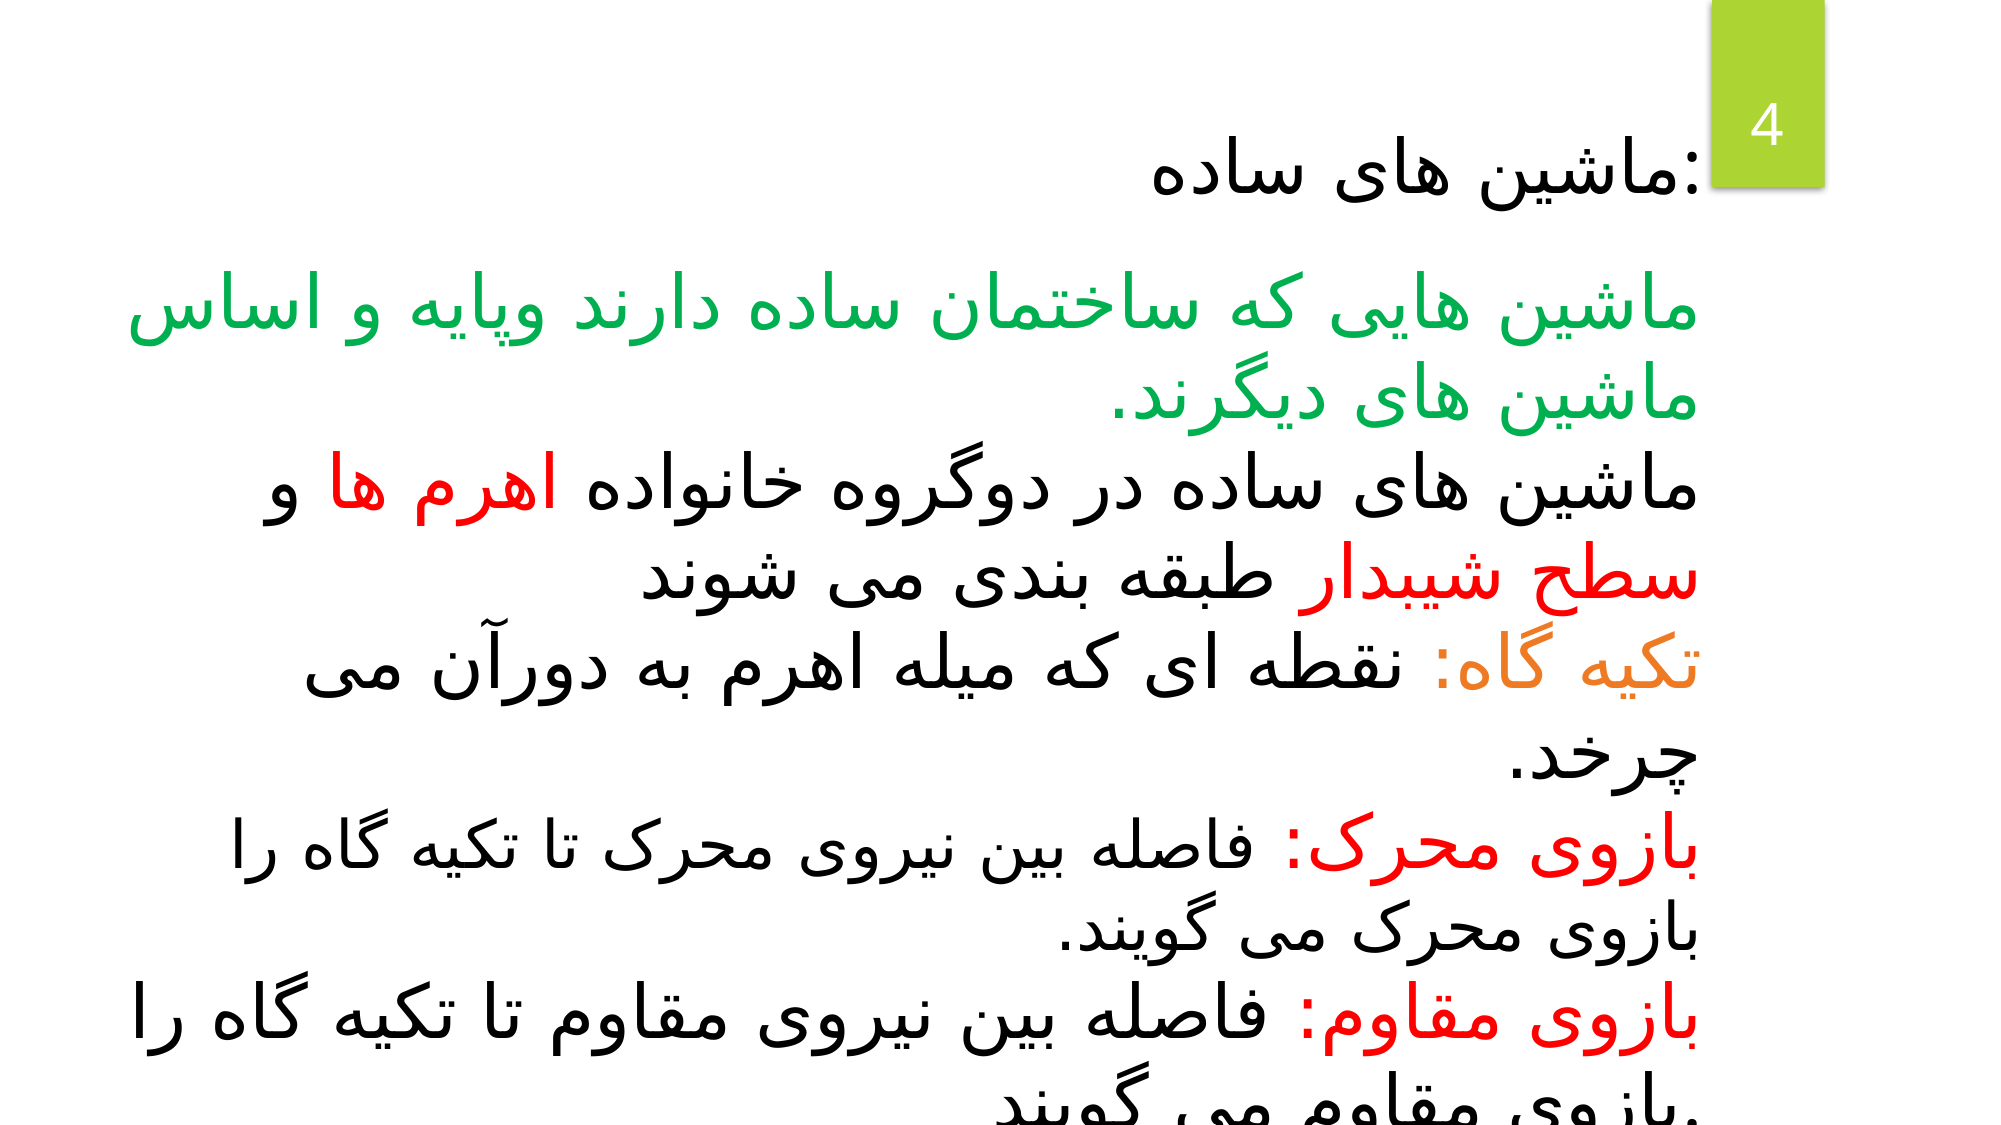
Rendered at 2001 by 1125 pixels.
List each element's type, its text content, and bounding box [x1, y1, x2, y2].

slide_number 4 [1698, 48, 1836, 175]
text_box ماشین های ساده: ماشین هایی که ساختمان ساده دارند وپایه و اساس ماشین های دیگرند. ماشین های ساده در دوگروه خانواده اهرم ها و سطح شیبدار طبقه بندی می شوند تکیه گاه: نقطه ای که میله اهرم به دورآن می چرخد. بازوی محرک: فاصله بین نیروی محرک تا تکیه گاه را بازوی محرک می گویند. بازوی مقاوم: فاصله بین نیروی مقاوم تا تکیه گاه را بازوی مقاوم می گویند. [105, 111, 1718, 1125]
